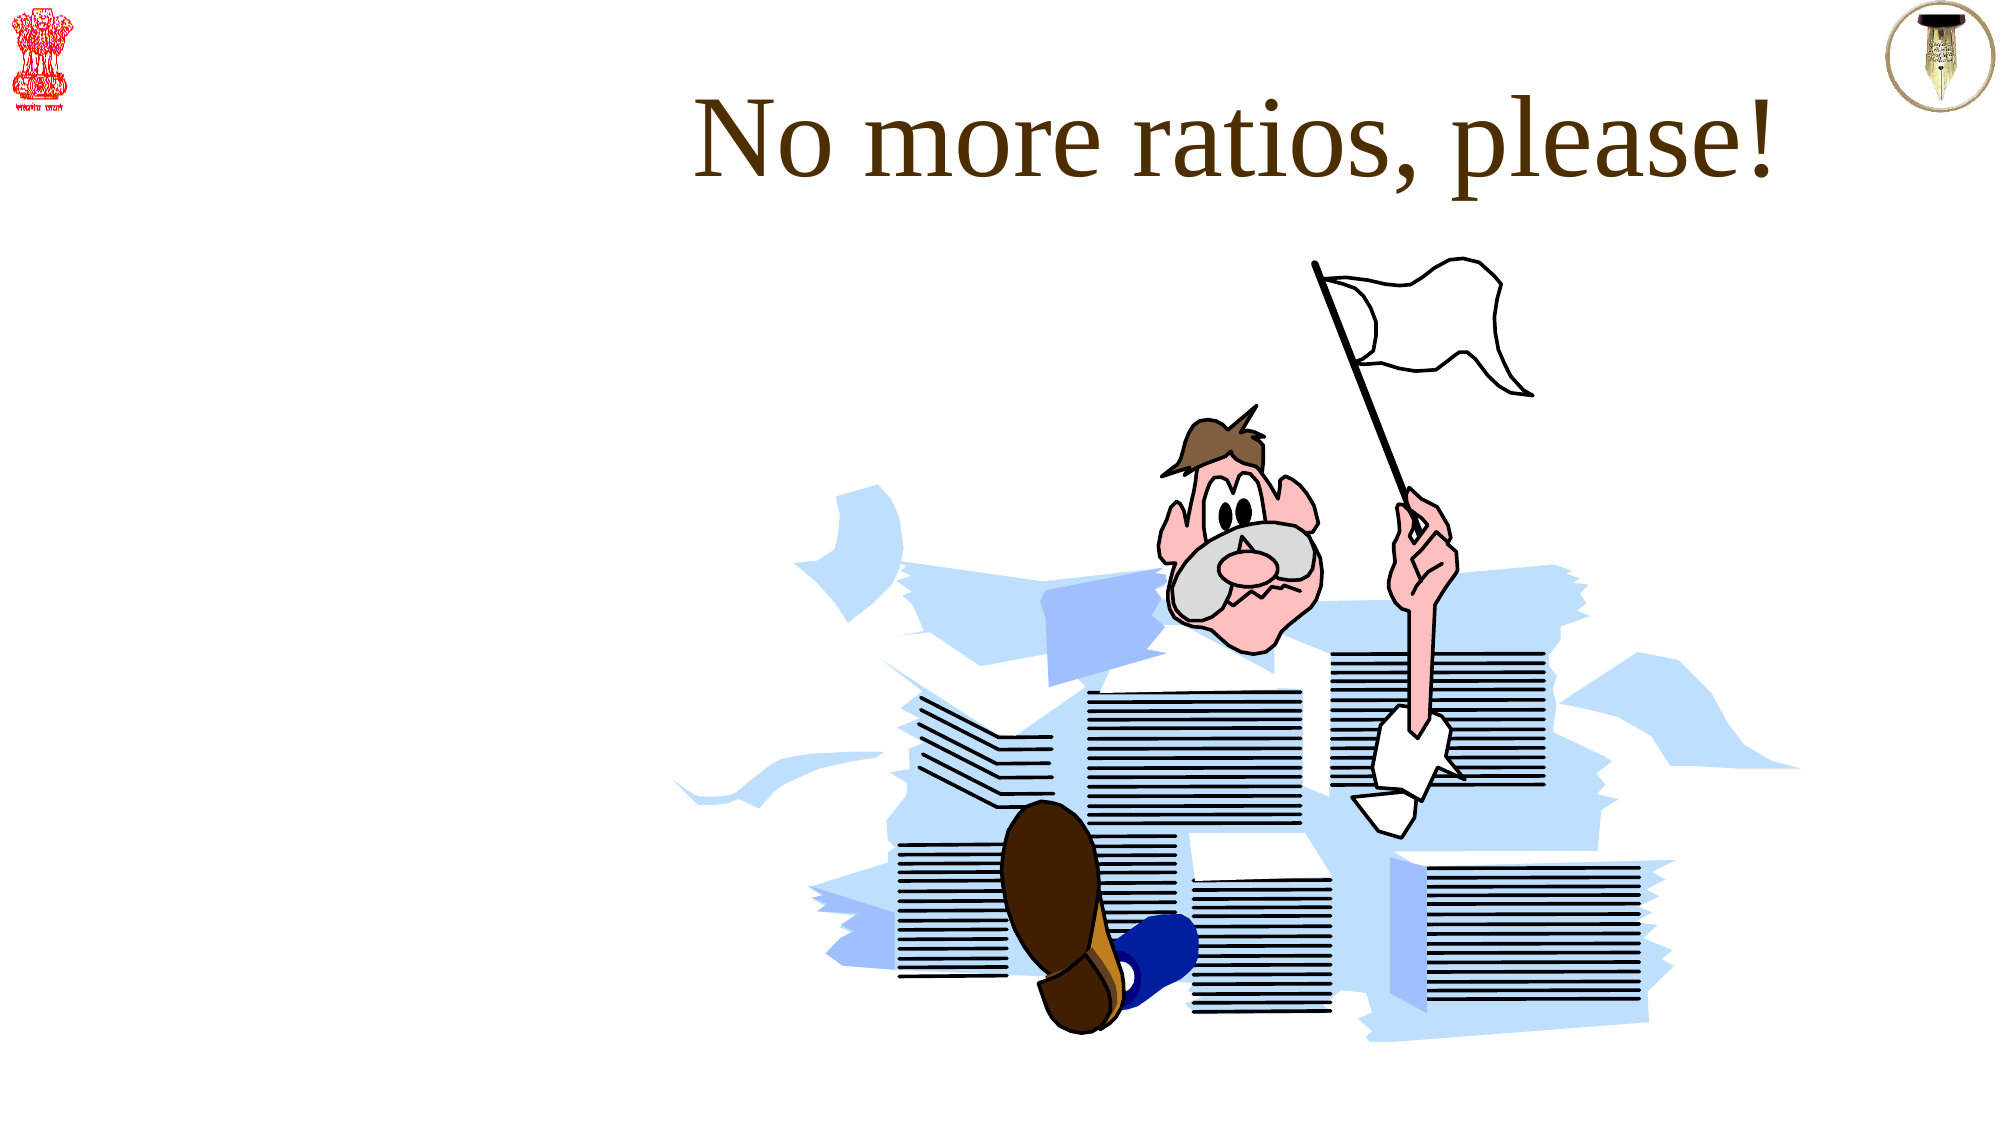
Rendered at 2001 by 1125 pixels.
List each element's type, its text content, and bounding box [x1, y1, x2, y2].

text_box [0, 0, 79, 125]
picture [1884, 0, 1996, 113]
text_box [672, 253, 1802, 1043]
text_box No more ratios, please! [677, 52, 1798, 207]
